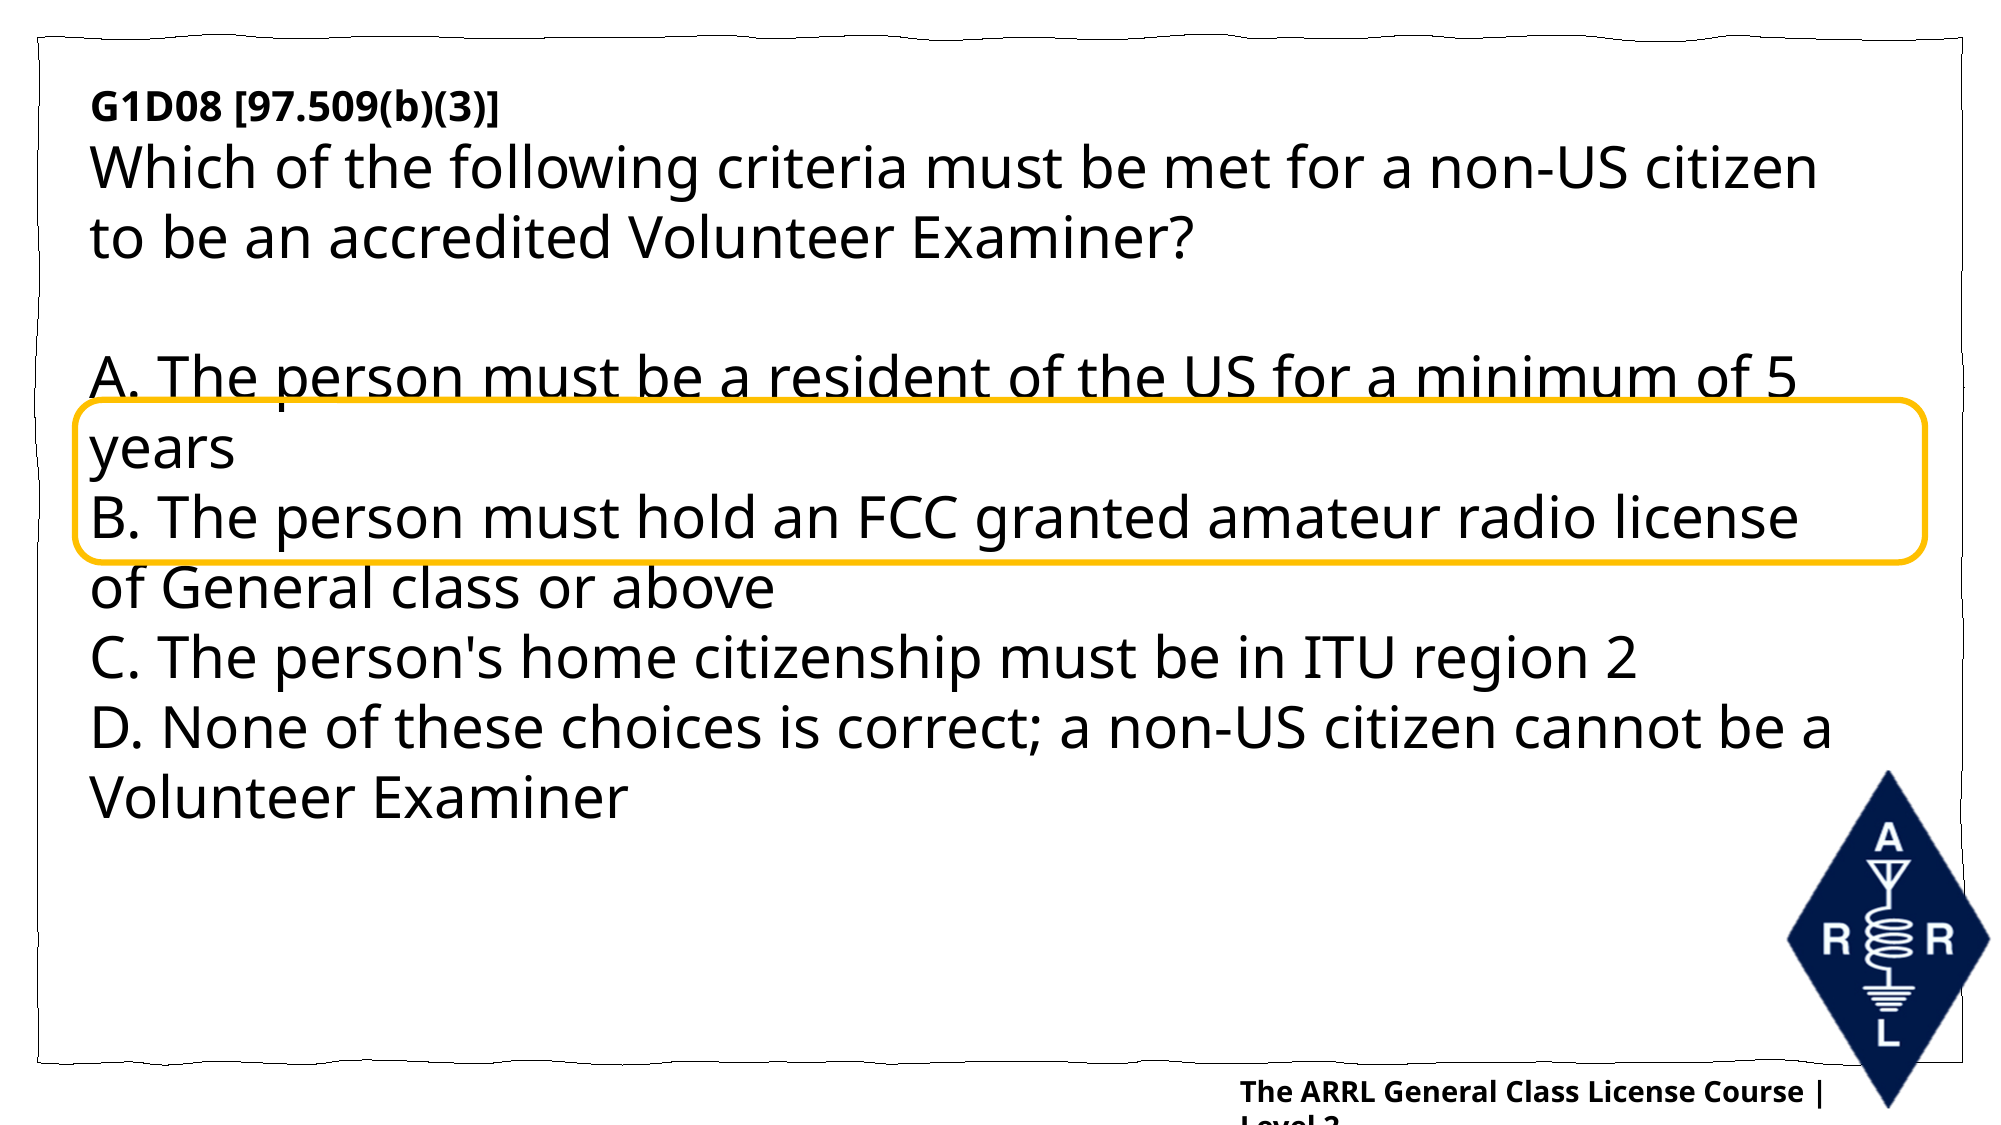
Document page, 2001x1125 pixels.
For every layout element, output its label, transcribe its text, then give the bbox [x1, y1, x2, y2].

text_box [73, 398, 1927, 564]
picture [1773, 752, 1999, 1125]
text_box G1D08 [97.509(b)(3)] Which of the following criteria must be met for a non-US citizen to be an accredited Volunteer Examiner? A. The person must be a resident of the US for a minimum of 5 years B. The person must hold an FCC granted amateur radio license of General class or above C. The person's home citizenship must be in ITU region 2 D. None of these choices is correct; a non-US citizen cannot be a Volunteer Examiner [75, 546, 1850, 838]
text_box G1D08 [97.509(b)(3)] Which of the following criteria must be met for a non-US citizen to be an accredited Volunteer Examiner? A. The person must be a resident of the US for a minimum of 5 years B. The person must hold an FCC granted amateur radio license of General class or above C. The person's home citizenship must be in ITU region 2 D. None of these choices is correct; a non-US citizen cannot be a Volunteer Examiner [75, 72, 1850, 416]
